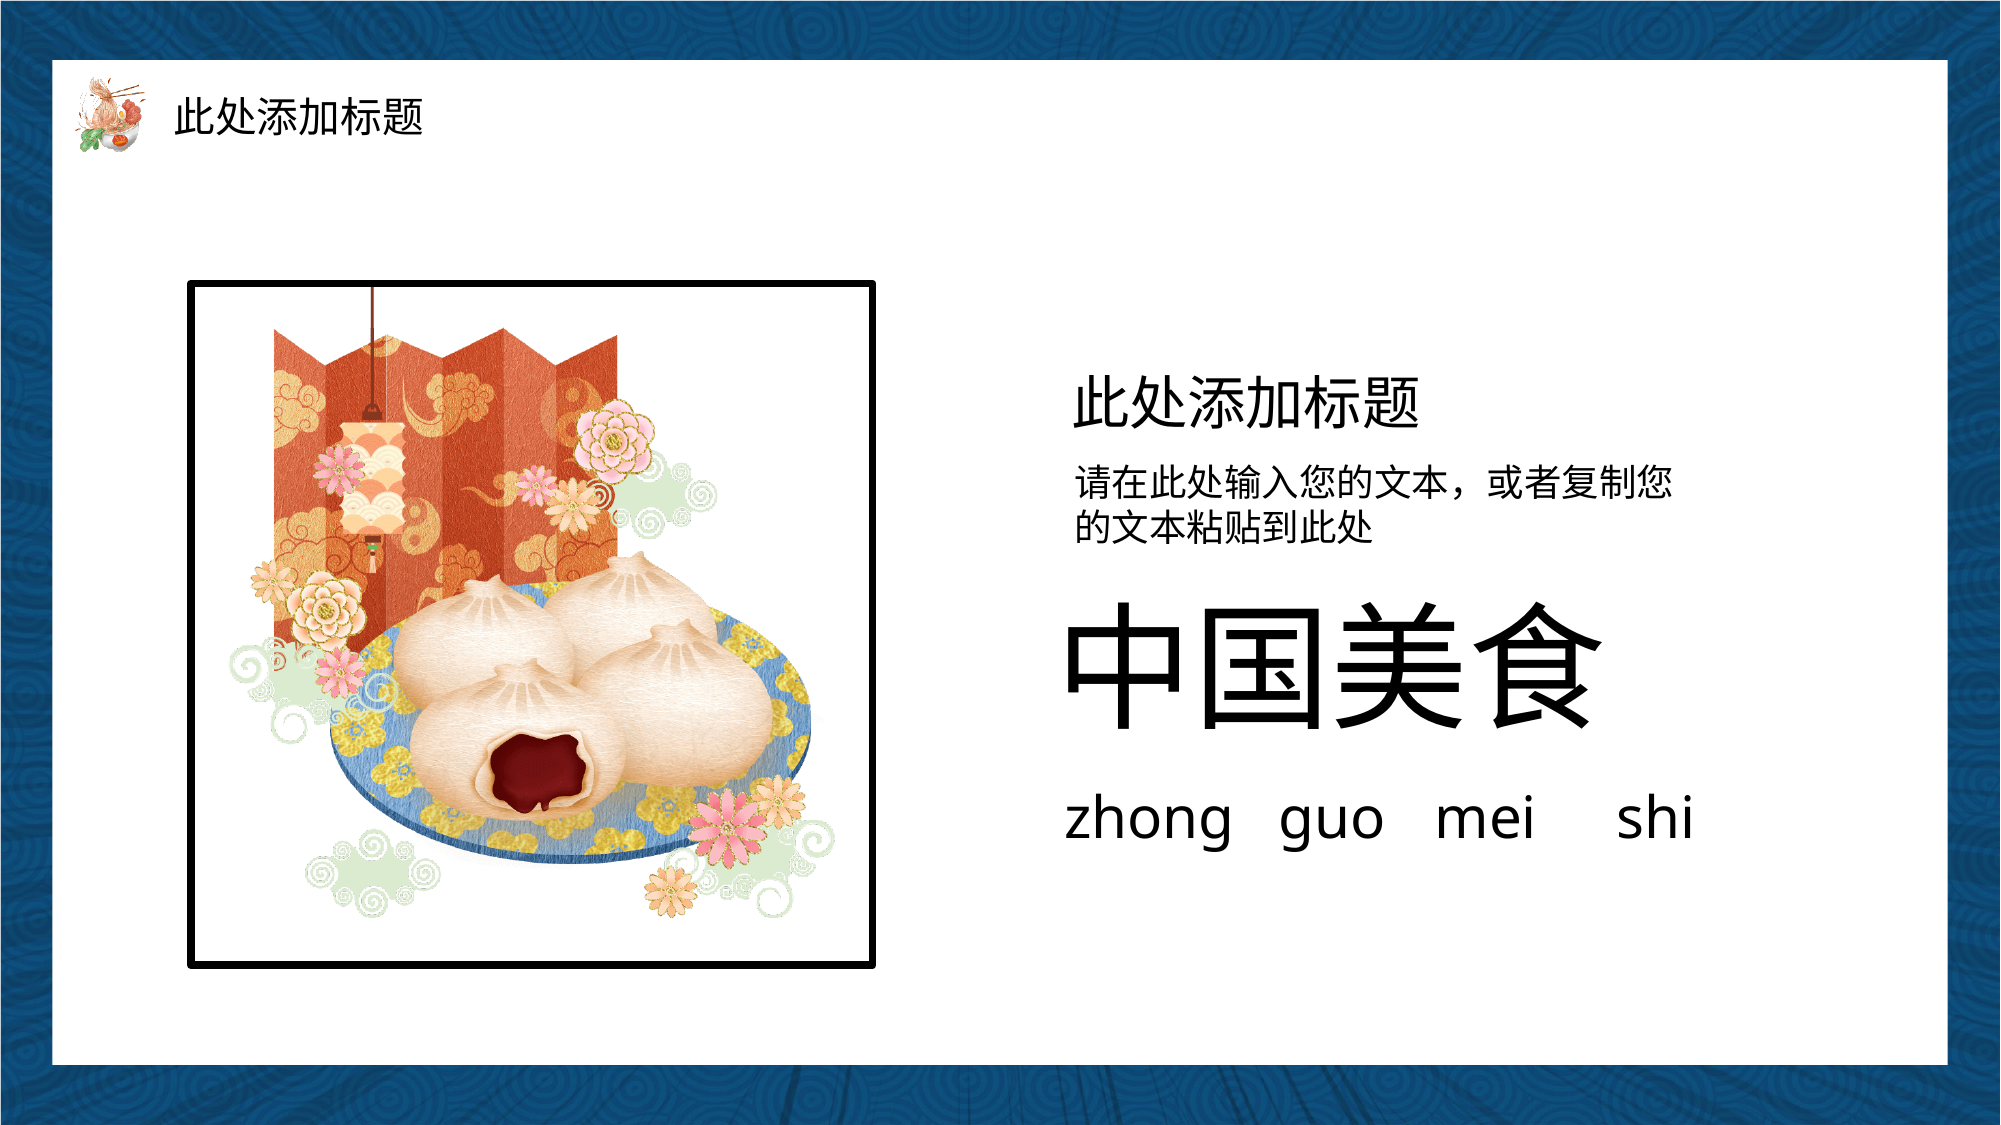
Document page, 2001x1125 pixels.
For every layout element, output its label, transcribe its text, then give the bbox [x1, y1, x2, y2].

picture [3, 2, 2000, 1125]
text_box 此处添加标题 [173, 91, 465, 142]
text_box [1040, 366, 1759, 859]
